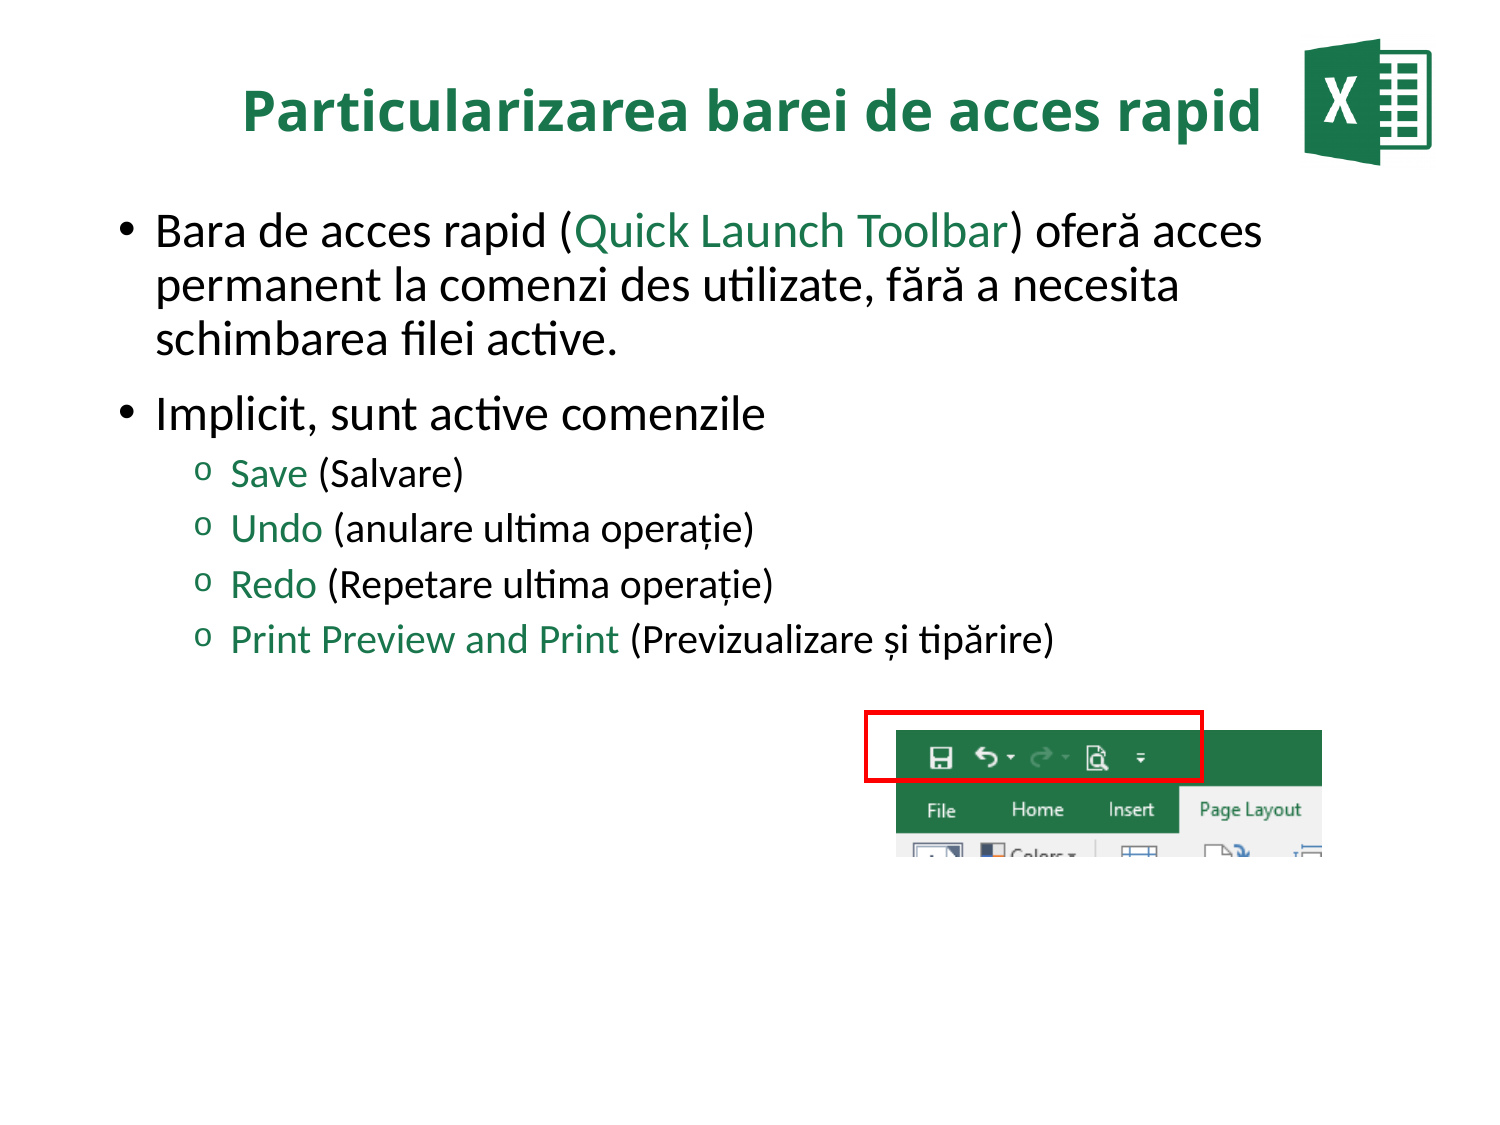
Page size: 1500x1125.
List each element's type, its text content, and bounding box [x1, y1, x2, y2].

list Bara de acces rapid (Quick Launch Toolbar) oferă acces permanent la comenzi des utilizate, fără a necesita schimbarea filei active. Implicit, sunt active comenzile Save (Salvare) Undo (anulare ultima operaţie) Redo (Repetare ultima operaţie) Print Preview and Print (Previzualizare și tipărire) [103, 196, 1397, 1034]
picture [1300, 34, 1436, 170]
picture [896, 730, 1322, 857]
text_box [865, 711, 1203, 781]
title Particularizarea barei de acces rapid [103, 59, 1279, 168]
